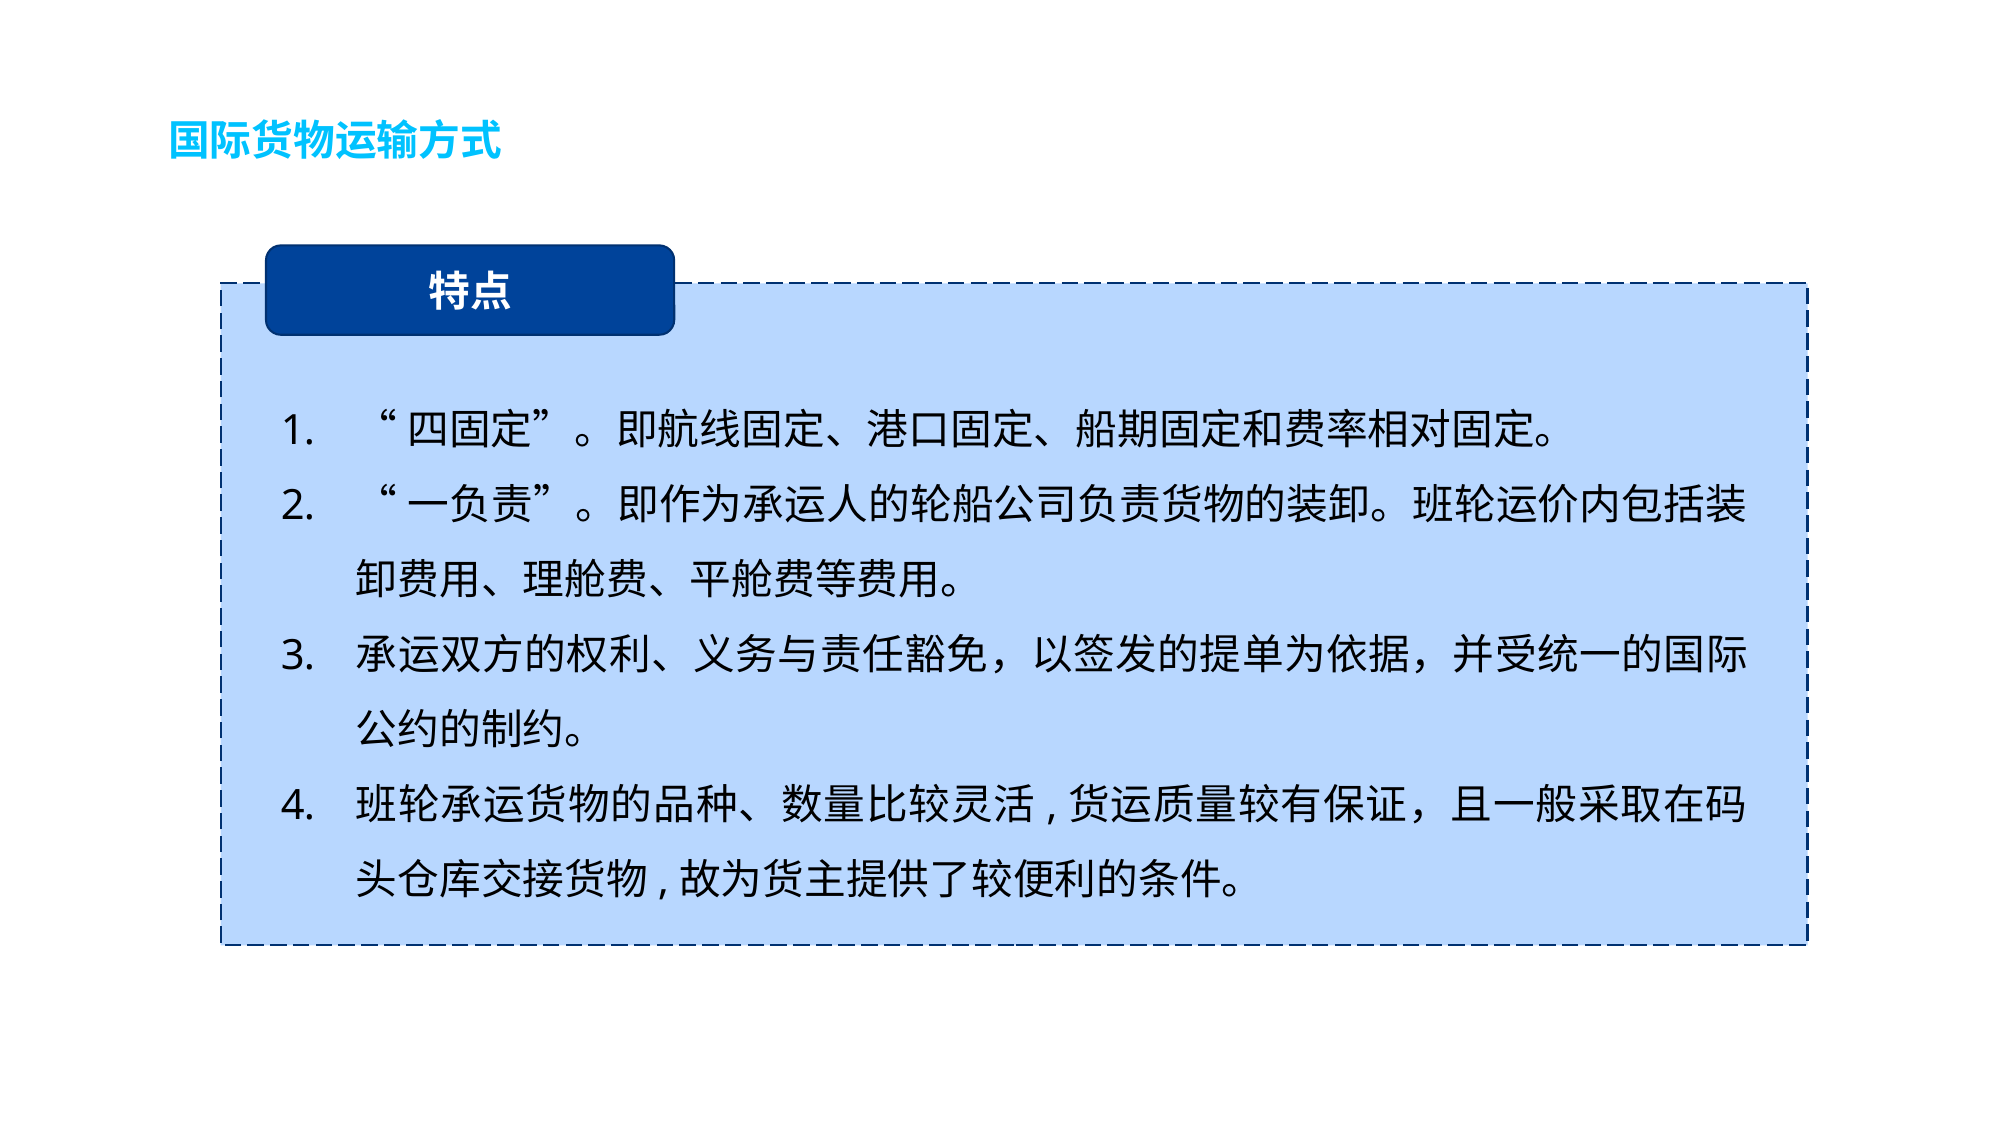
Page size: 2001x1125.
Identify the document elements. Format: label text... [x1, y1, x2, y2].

text_box [220, 282, 1809, 946]
text_box 特点 [264, 244, 676, 336]
text_box 国际货物运输方式 [153, 106, 860, 172]
text_box “四固定”。即航线固定、港口固定、船期固定和费率相对固定。 “一负责”。即作为承运人的轮船公司负责货物的装卸。班轮运价内包括装卸费用、理舱费、平舱费等费用。 承运双方的权利、义务与责任豁免，以签发的提单为依据，并受统一的国际公约的制约。 班轮承运货物的品种、数量比较灵活,货运质量较有保证，且一般采取在码头仓库交接货物,故为货主提供了较便利的条件。 [265, 370, 1763, 911]
